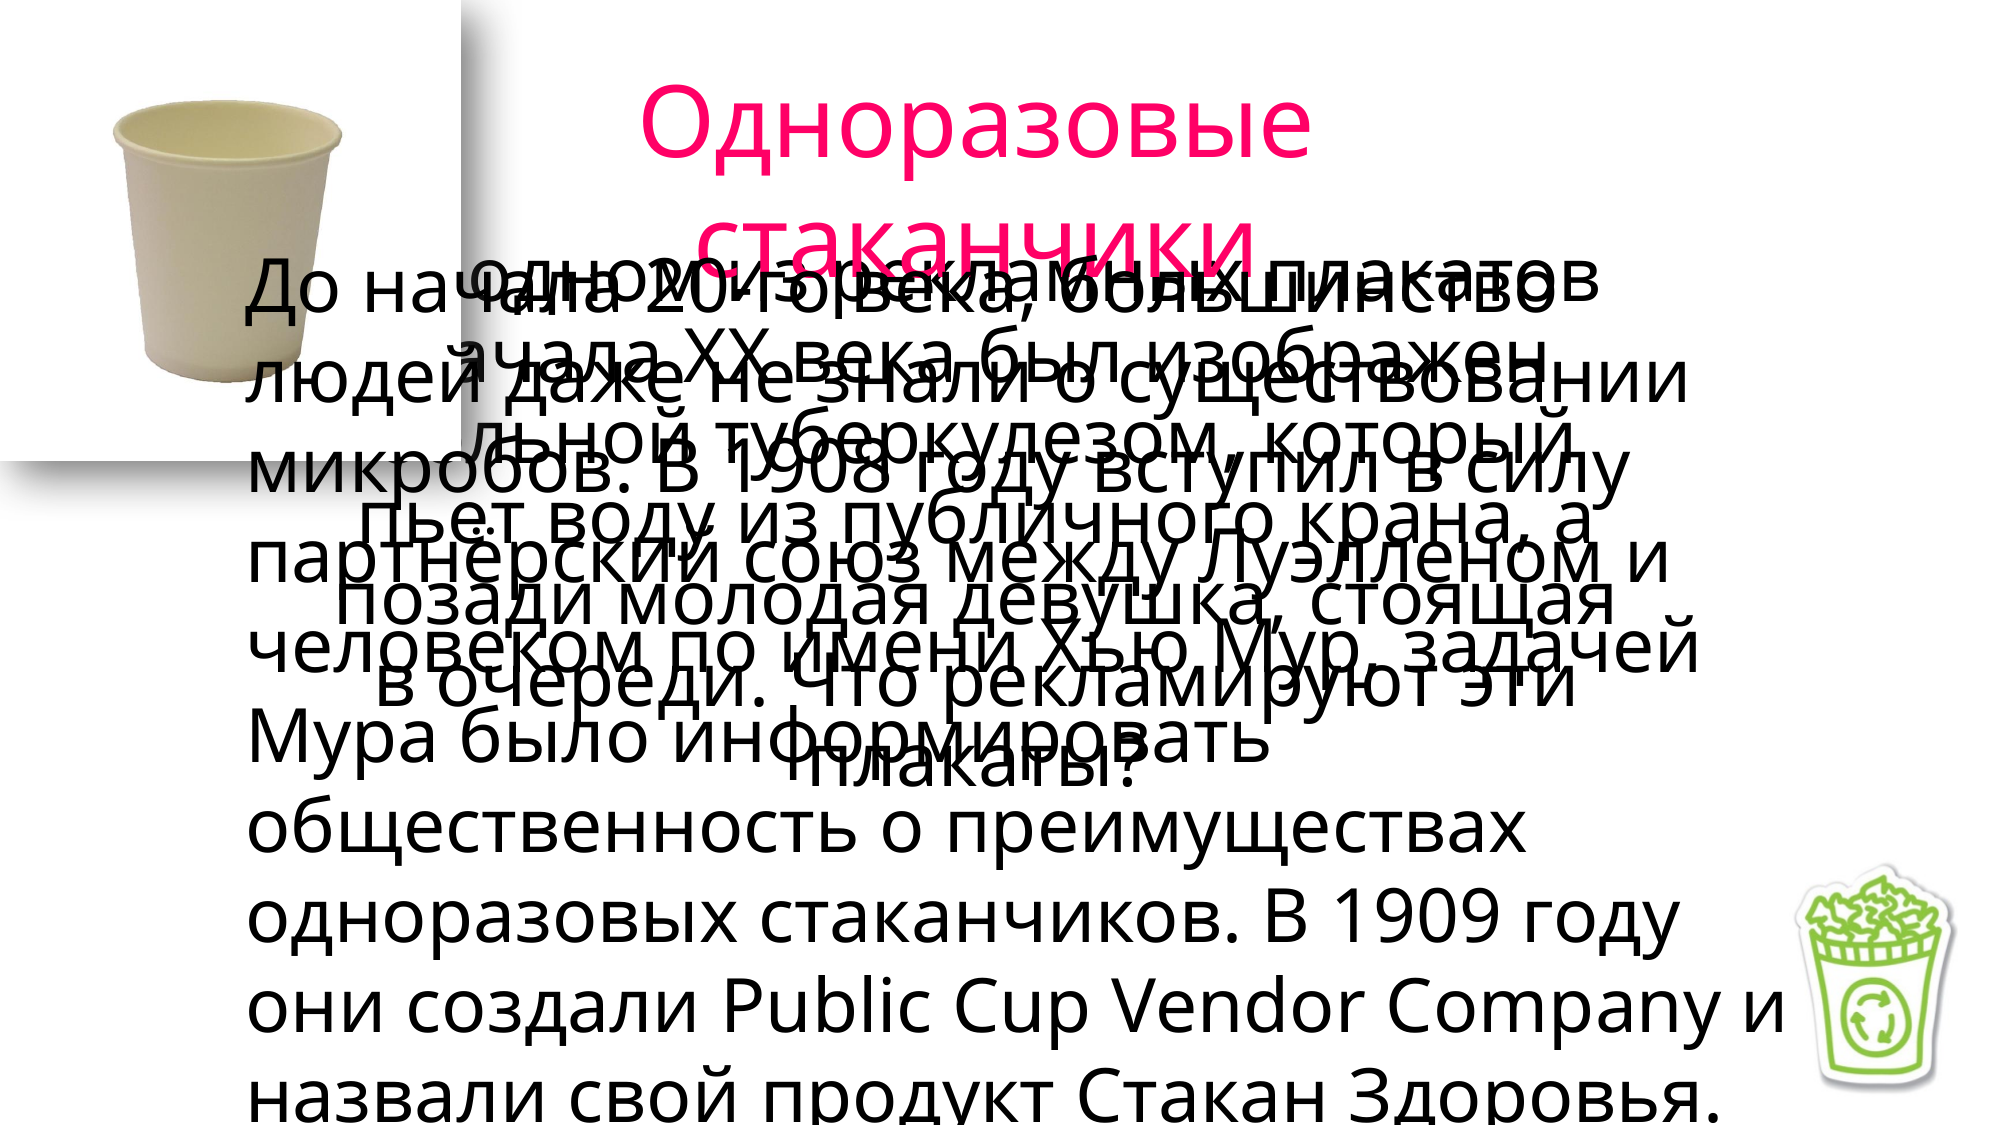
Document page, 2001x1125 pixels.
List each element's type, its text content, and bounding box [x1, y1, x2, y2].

text_box Одноразовые стаканчики [622, 50, 1331, 230]
picture [0, 0, 461, 461]
picture [1788, 850, 1960, 1097]
text_box До начала 20-го века, большинство людей даже не знали о существовании микробов. В 1908 году вступил в силу партнёрский союз между Луэлленом и человеком по имени Хью Мур, задачей Мура было информировать общественность о преимуществах одноразовых стаканчиков. В 1909 году они создали Public Cup Vendor Company и назвали свой продукт Стакан Здоровья. [230, 230, 1834, 1125]
